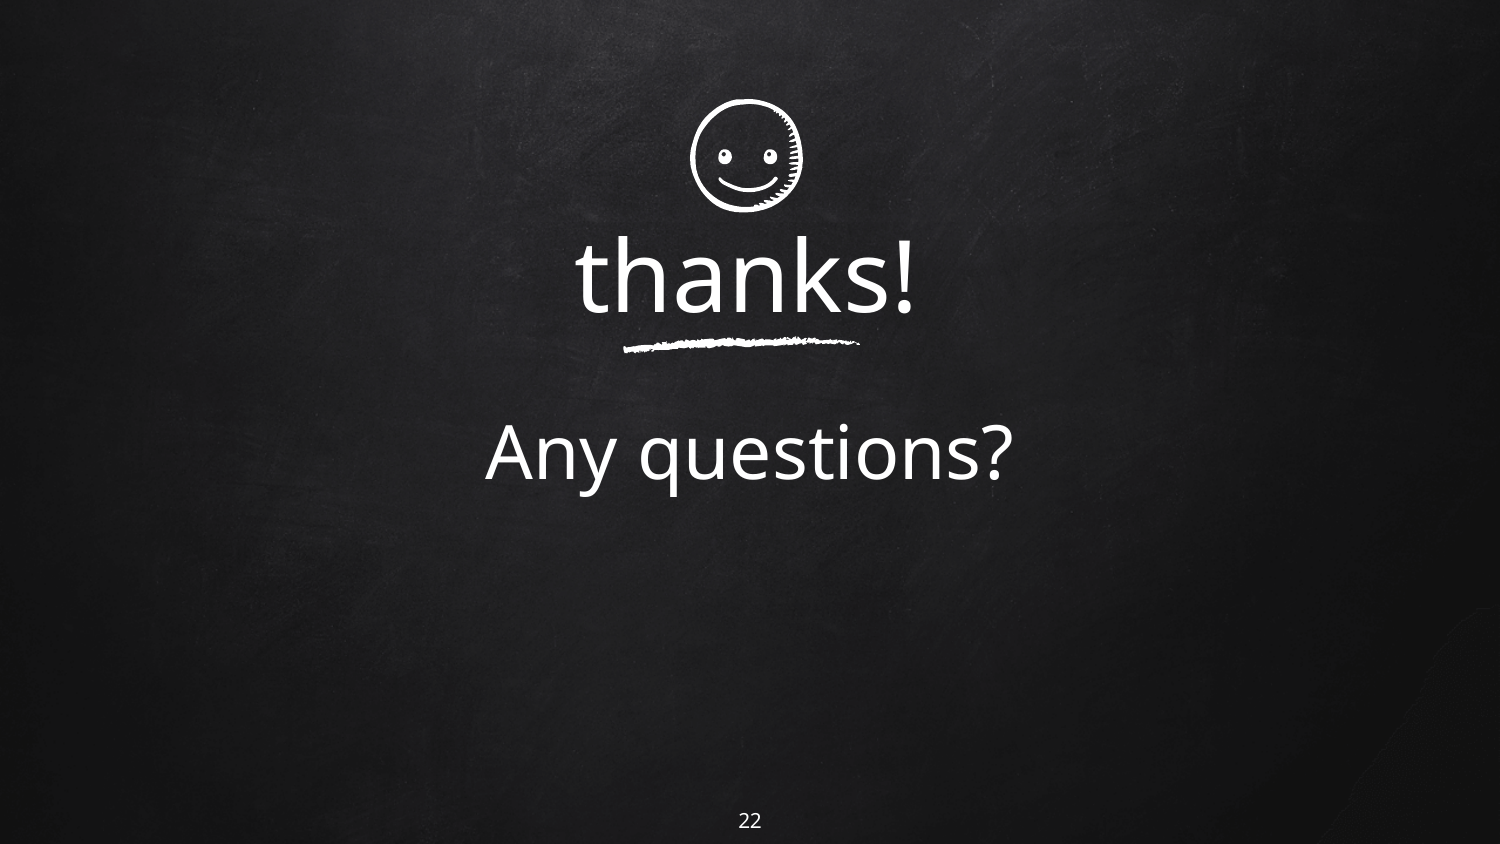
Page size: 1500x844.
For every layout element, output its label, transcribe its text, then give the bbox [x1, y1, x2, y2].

title thanks! [298, 197, 1195, 388]
subtitle Any questions? [209, 389, 1291, 772]
text_box [623, 336, 860, 354]
picture [0, 0, 1500, 844]
slide_number 22 [705, 792, 795, 844]
text_box [690, 98, 803, 213]
